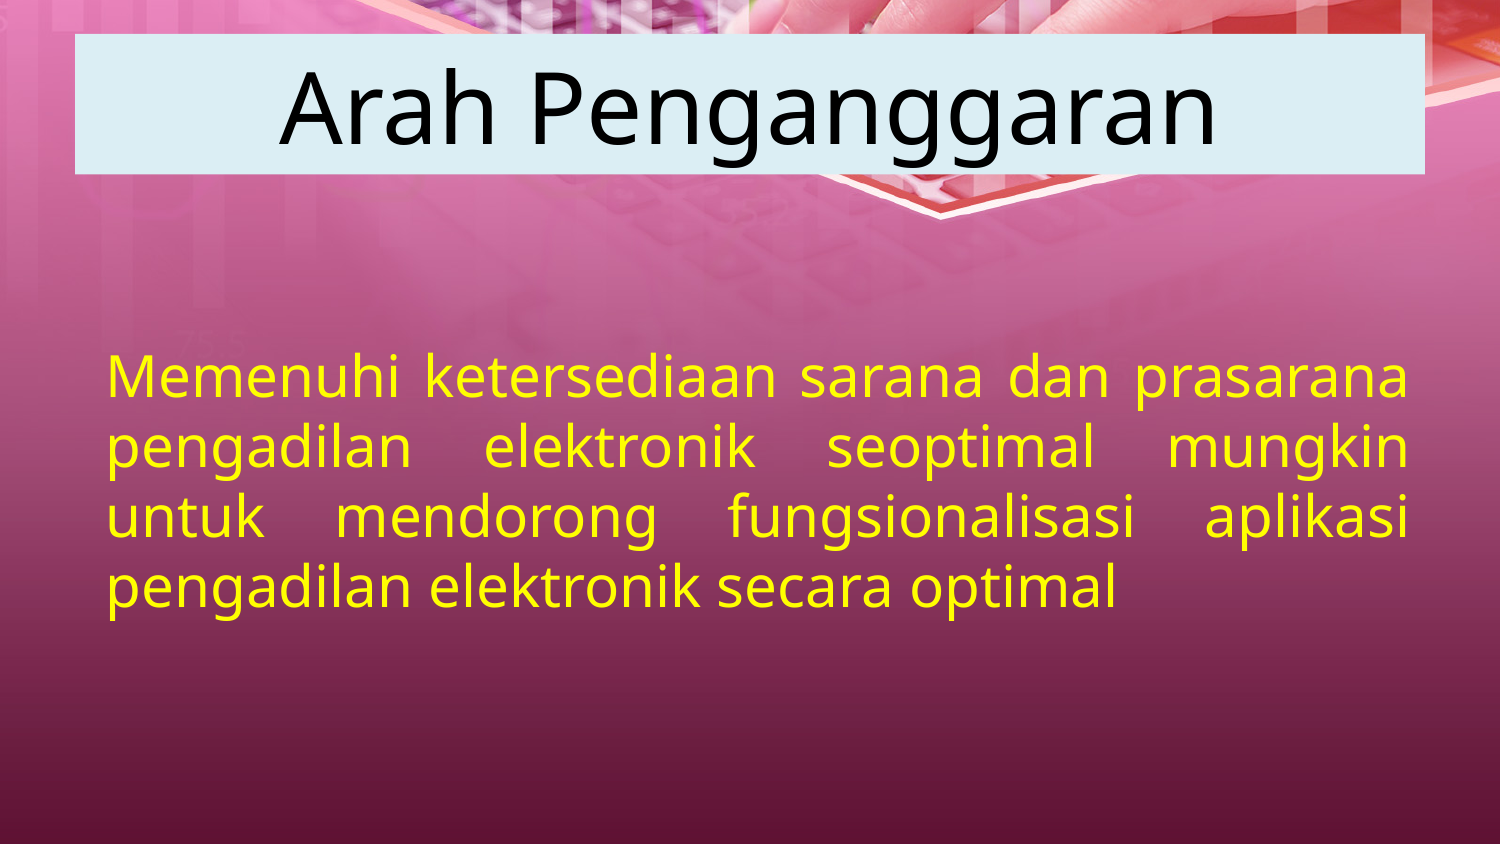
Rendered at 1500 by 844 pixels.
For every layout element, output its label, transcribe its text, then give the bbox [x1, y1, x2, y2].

title Arah Penganggaran [75, 33, 1425, 175]
picture [0, 0, 1500, 844]
text_box Memenuhi ketersediaan sarana dan prasarana pengadilan elektronik seoptimal mungkin untuk mendorong fungsionalisasi aplikasi pengadilan elektronik secara optimal [91, 332, 1425, 627]
